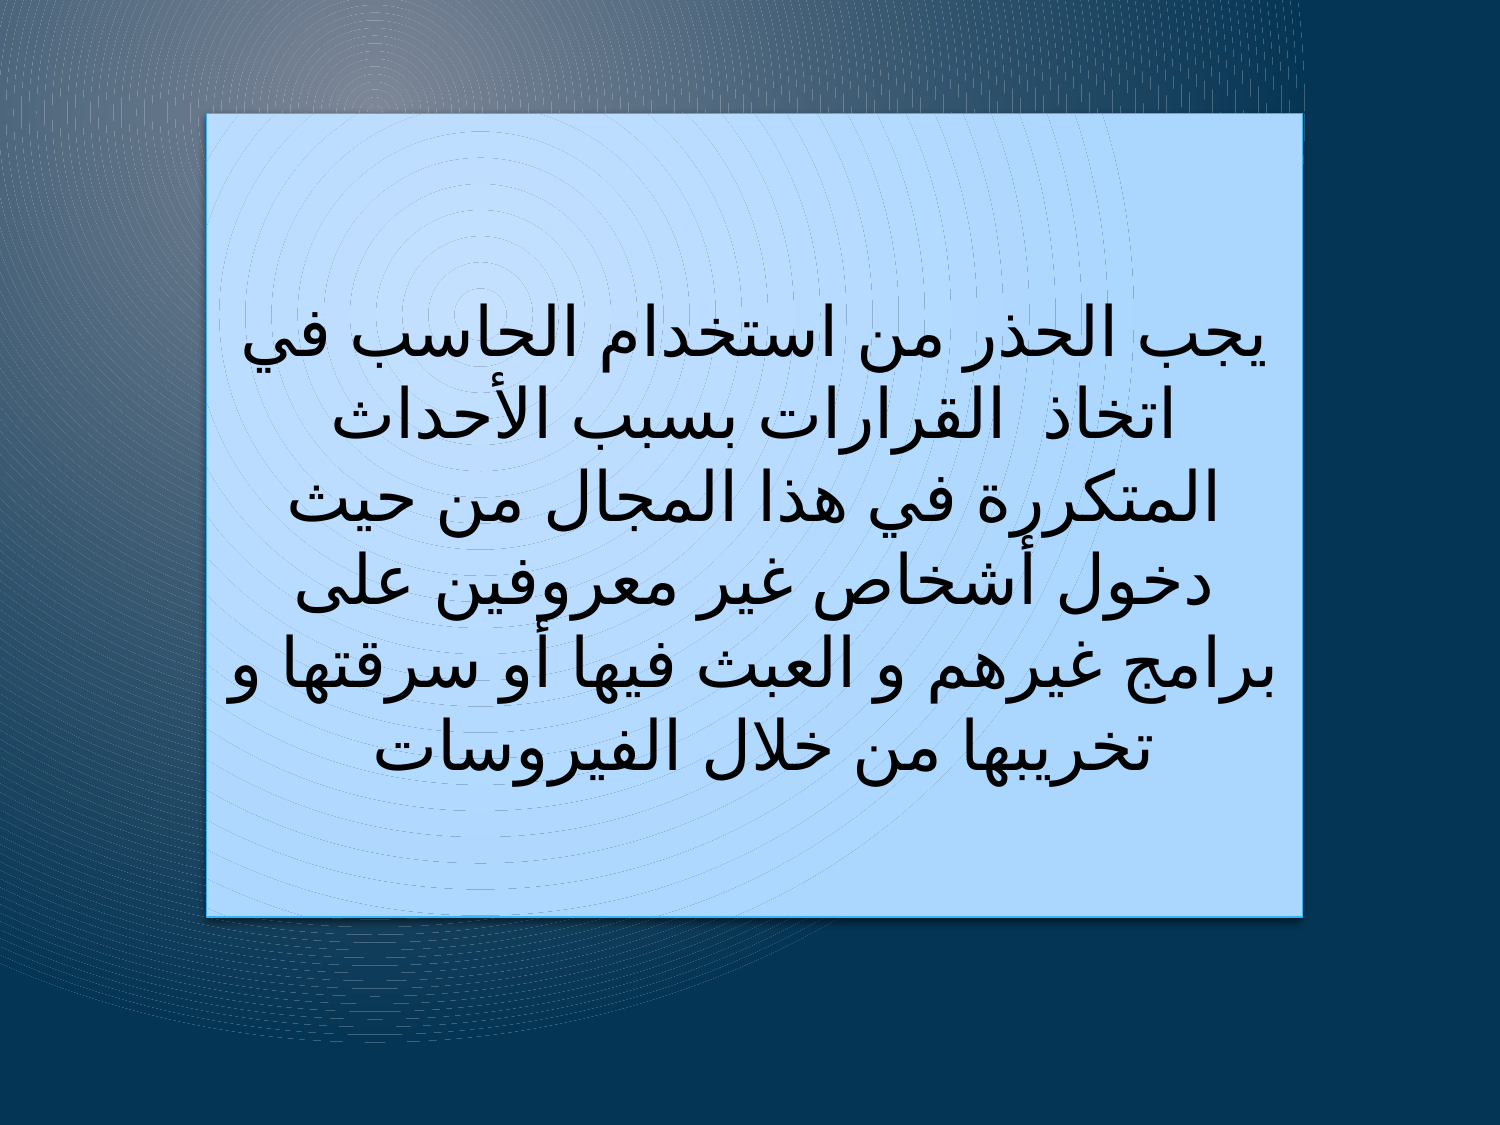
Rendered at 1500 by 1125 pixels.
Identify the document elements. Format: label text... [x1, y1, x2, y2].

title يجب الحذر من استخدام الحاسب في اتخاذ القرارات بسبب الأحداث المتكررة في هذا المجال من حيث دخول أشخاص غير معروفين على برامج غيرهم و العبث فيها أو سرقتها و تخريبها من خلال الفيروسات [206, 113, 1303, 918]
